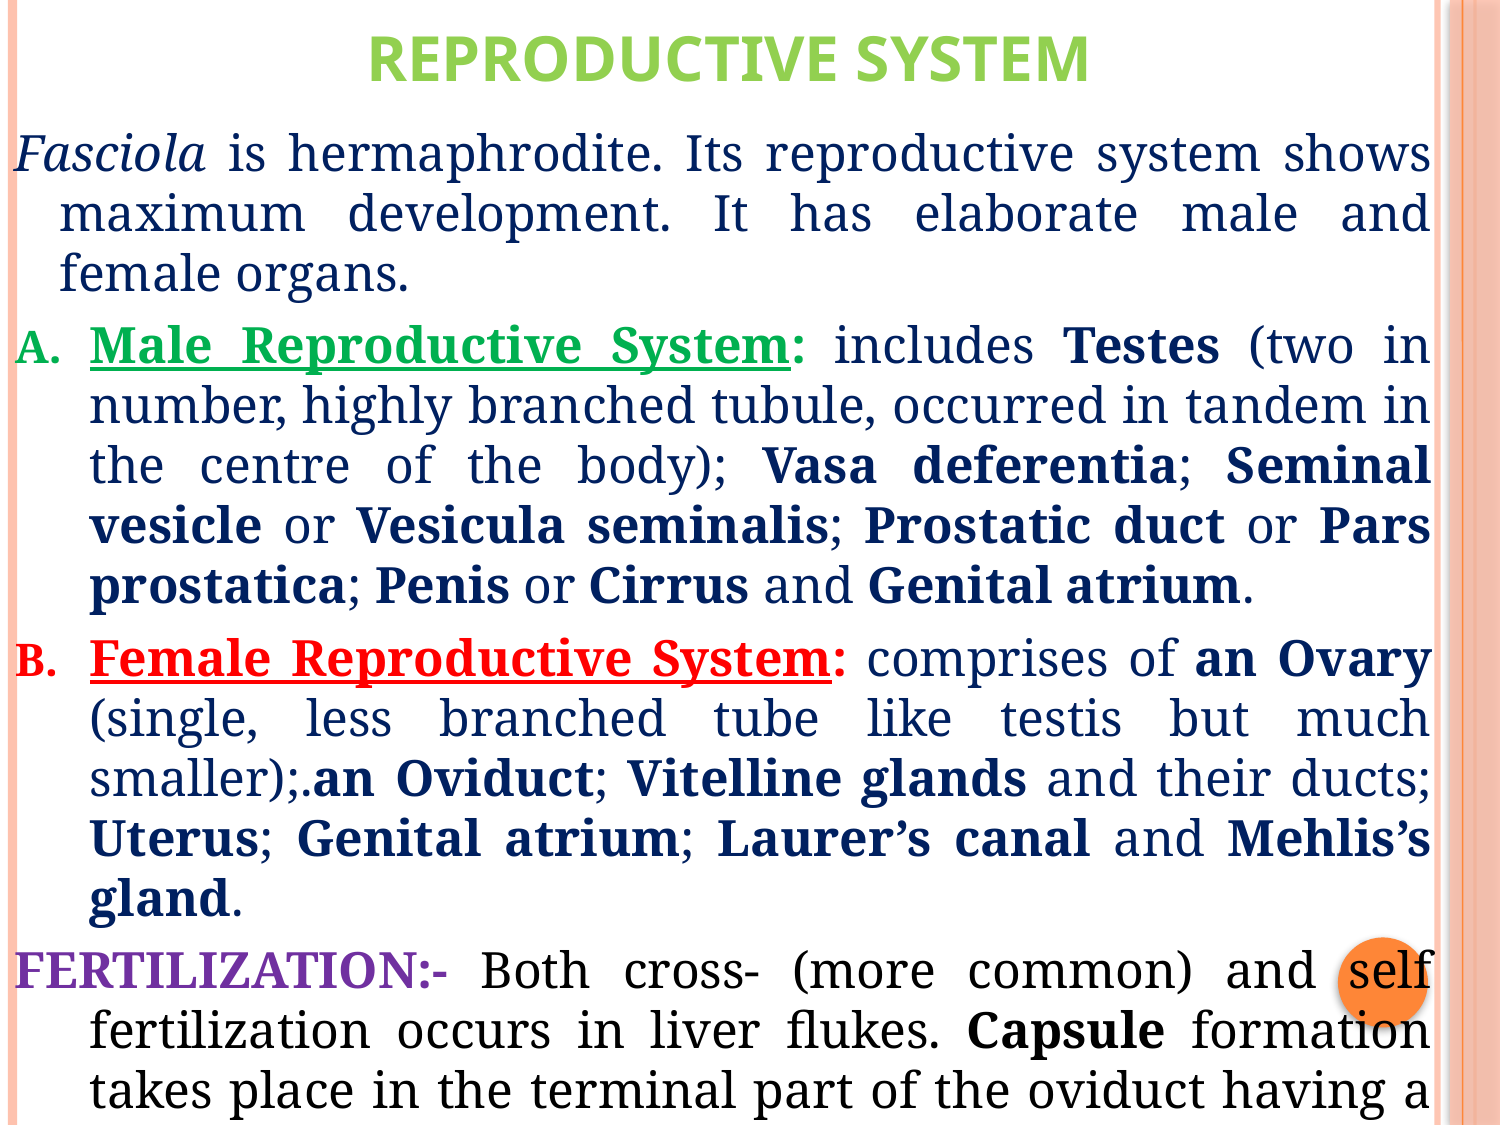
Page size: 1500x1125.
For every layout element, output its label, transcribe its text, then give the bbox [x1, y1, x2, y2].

list Fasciola is hermaphrodite. Its reproductive system shows maximum development. It has elaborate male and female organs. Male Reproductive System: includes Testes (two in number, highly branched tubule, occurred in tandem in the centre of the body); Vasa deferentia; Seminal vesicle or Vesicula seminalis; Prostatic duct or Pars prostatica; Penis or Cirrus and Genital atrium. Female Reproductive System: comprises of an Ovary (single, less branched tube like testis but much smaller);.an Oviduct; Vitelline glands and their ducts; Uterus; Genital atrium; Laurer’s canal and Mehlis’s gland. FERTILIZATION:- Both cross- (more common) and self fertilization occurs in liver flukes. Capsule formation takes place in the terminal part of the oviduct having a operculum or lid on one side. One worm can produces 500,000 capsules. A sheep can have 200 adult flukes in its bile duct and can have 100 million capsules in one host. [0, 113, 1447, 1118]
title Reproductive System [0, 11, 1459, 102]
